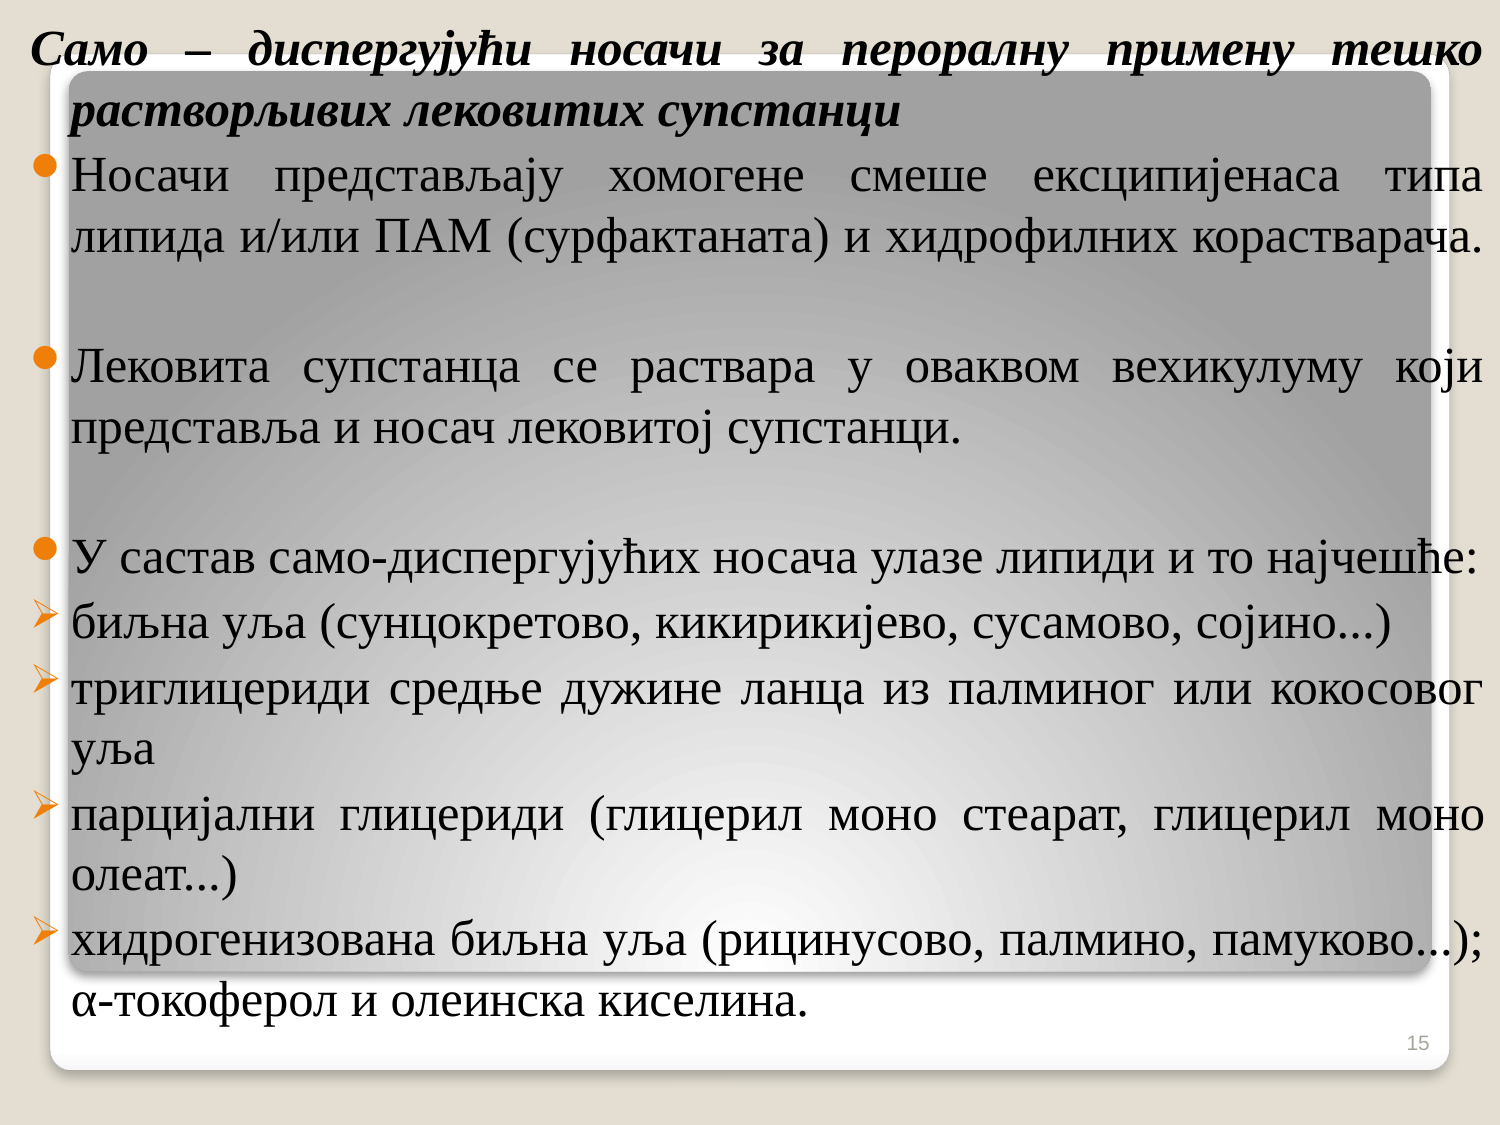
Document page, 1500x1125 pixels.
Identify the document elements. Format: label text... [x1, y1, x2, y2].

list Само – диспергујући носачи за пероралну примену тешко растворљивих лековитих супстанци Носачи представљају хомогене смеше ексципијенаса типа липида и/или ПАМ (сурфактаната) и хидрофилних корастварача. Лековита супстанца се раствара у оваквом вехикулуму који представља и носач лековитој супстанци. У састав само-диспергујућих носача улазе липиди и то најчешће: биљна уља (сунцокретово, кикирикијево, сусамово, сојино...) триглицериди средње дужине ланца из палминог или кокосовог уља парцијални глицериди (глицерил моно стеарат, глицерил моно олеат...) хидрогенизована биљна уља (рицинусово, палмино, памуково...); α-токоферол и олеинска киселина. [0, 0, 1500, 1125]
slide_number 15 [1369, 1002, 1445, 1063]
